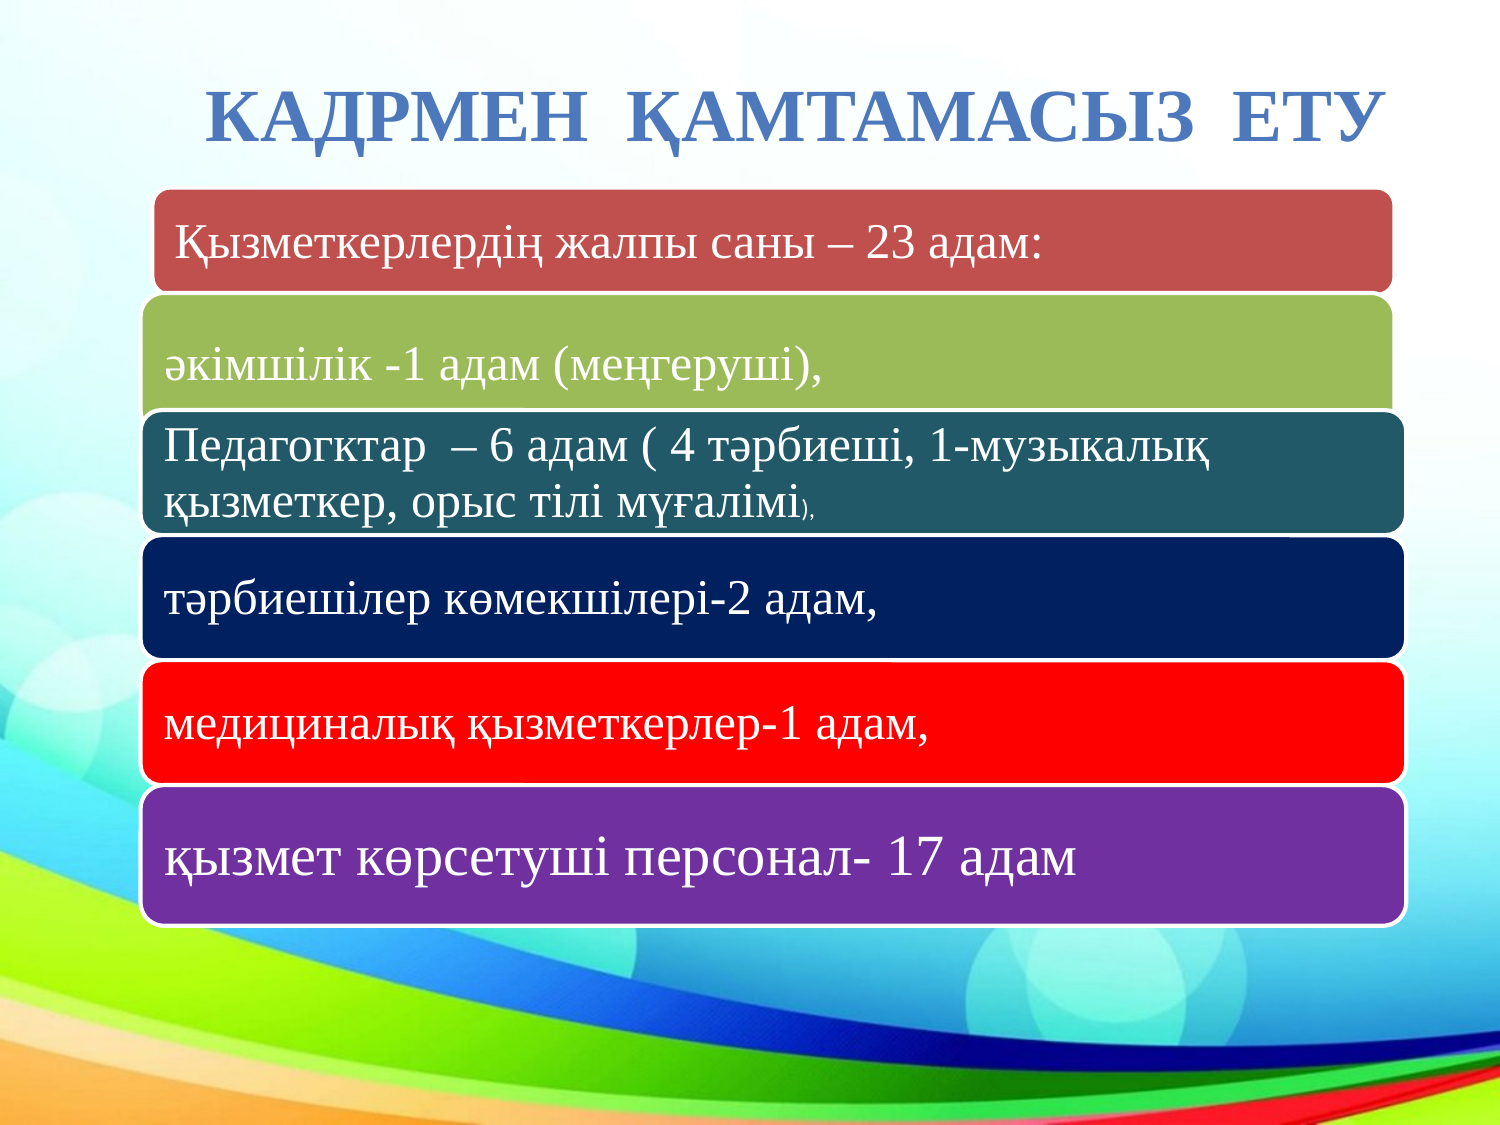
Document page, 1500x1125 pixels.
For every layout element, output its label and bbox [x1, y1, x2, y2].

text_box [152, 187, 1395, 292]
text_box [140, 409, 1407, 784]
text_box [140, 292, 1395, 409]
picture [0, 0, 1500, 1125]
text_box [140, 784, 1407, 926]
